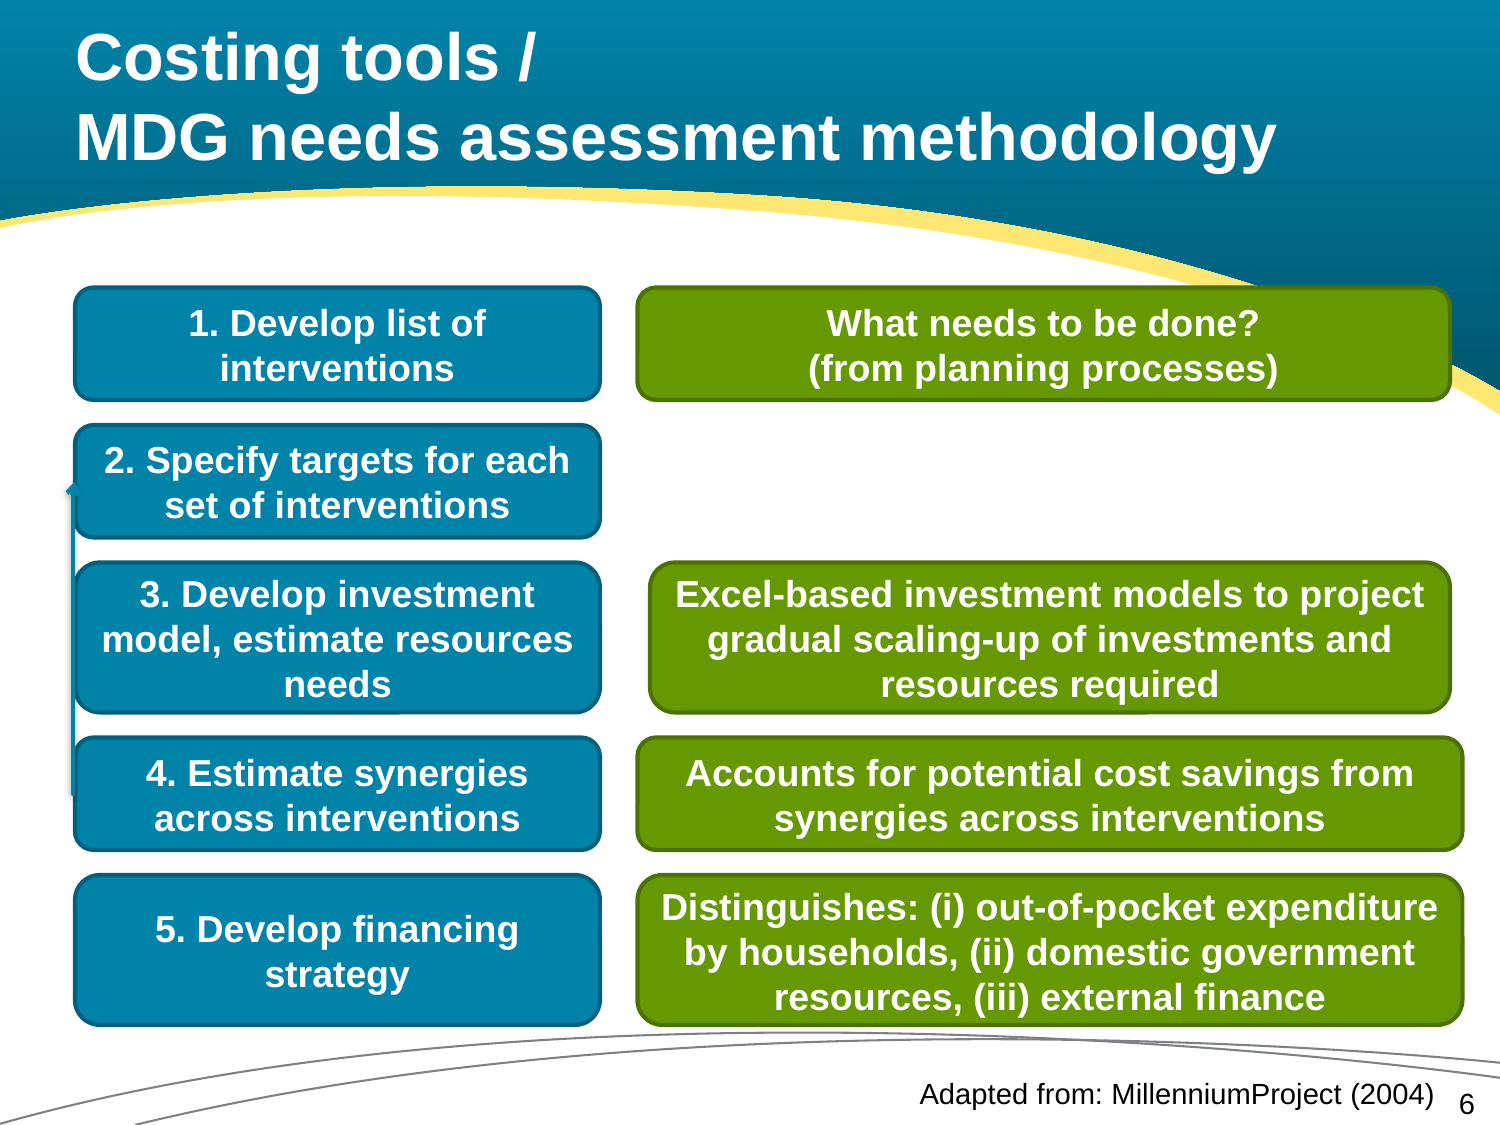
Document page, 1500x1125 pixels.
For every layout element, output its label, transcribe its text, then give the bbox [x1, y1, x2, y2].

text_box 2. Specify targets for each set of interventions [72, 422, 603, 540]
text_box Adapted from: MillenniumProject (2004) [887, 1068, 1450, 1119]
text_box 4. Estimate synergies across interventions [72, 735, 603, 853]
text_box Accounts for potential cost savings from synergies across interventions [635, 735, 1465, 853]
text_box 5. Develop financing strategy [72, 872, 603, 1028]
text_box Distinguishes: (i) out-of-pocket expenditure by households, (ii) domestic government resources, (iii) external finance [635, 872, 1465, 1028]
slide_number 6 [1450, 1084, 1476, 1113]
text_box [74, 480, 78, 794]
text_box What needs to be done? (from planning processes) [635, 285, 1453, 403]
title Costing tools / MDG needs assessment methodology [74, 0, 1476, 188]
text_box 1. Develop list of interventions [72, 285, 603, 403]
text_box 3. Develop investment model, estimate resources needs [82, 560, 603, 715]
text_box Excel-based investment models to project gradual scaling-up of investments and resources required [647, 560, 1453, 715]
